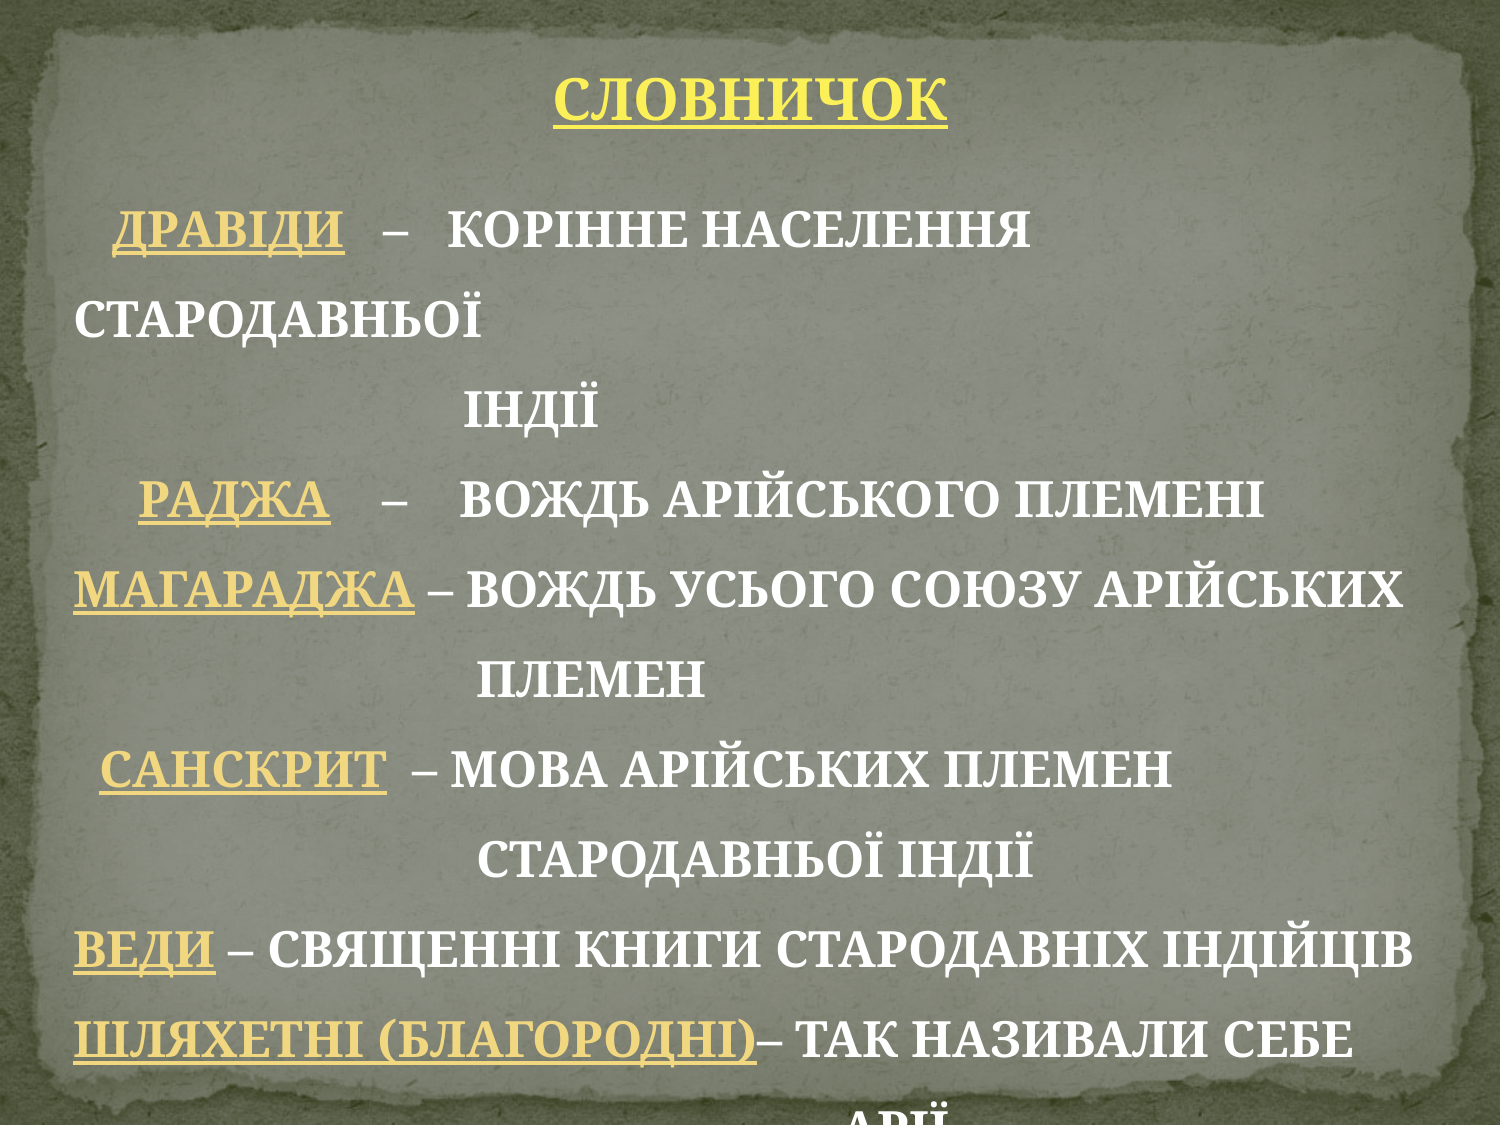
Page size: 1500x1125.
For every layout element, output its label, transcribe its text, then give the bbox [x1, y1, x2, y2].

text_box СЛОВНИЧОК ДРАВІДИ – КОРІННЕ НАСЕЛЕННЯ СТАРОДАВНЬОЇ ІНДІЇ РАДЖА – ВОЖДЬ АРІЙСЬКОГО ПЛЕМЕНІ МАГАРАДЖА – ВОЖДЬ УСЬОГО СОЮЗУ АРІЙСЬКИХ ПЛЕМЕН САНСКРИТ – МОВА АРІЙСЬКИХ ПЛЕМЕН СТАРОДАВНЬОЇ ІНДІЇ ВЕДИ – СВЯЩЕННІ КНИГИ СТАРОДАВНІХ ІНДІЙЦІВ ШЛЯХЕТНІ (БЛАГОРОДНІ)– ТАК НАЗИВАЛИ СЕБЕ АРІЇ [58, 54, 1442, 1125]
